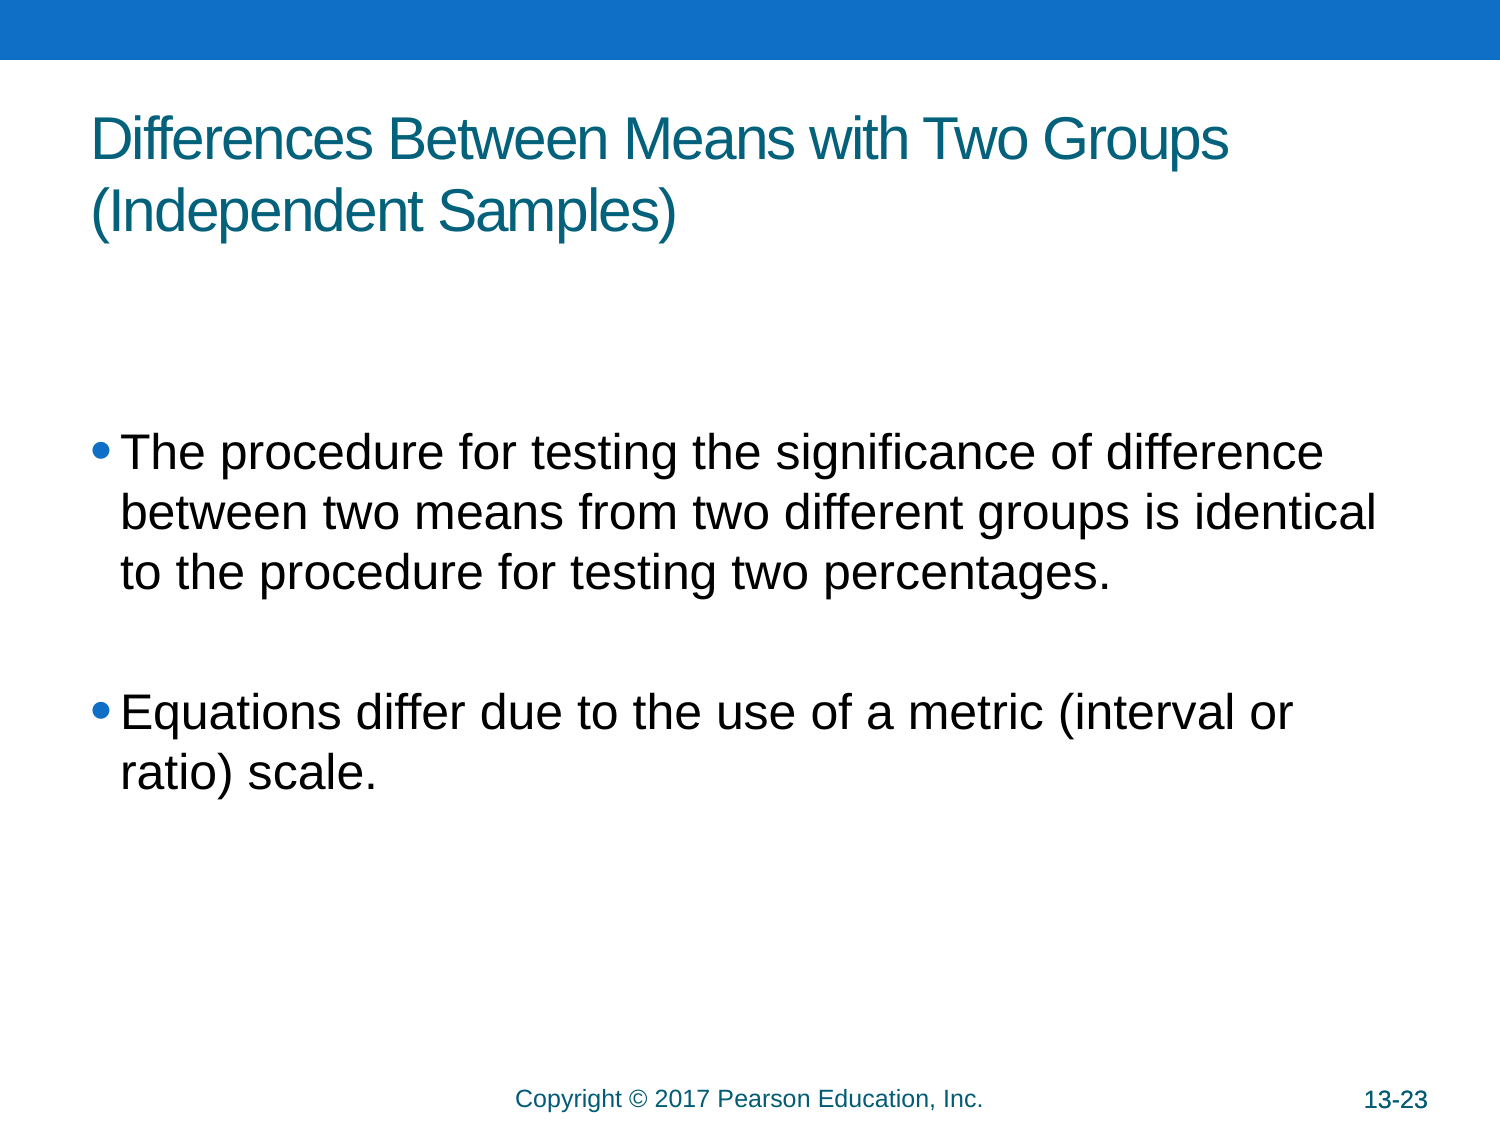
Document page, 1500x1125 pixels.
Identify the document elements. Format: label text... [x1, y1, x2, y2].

picture [641, 1100, 647, 1107]
title Differences Between Means with Two Groups (Independent Samples) [75, 90, 1425, 253]
list The procedure for testing the significance of difference between two means from two different groups is identical to the procedure for testing two percentages. Equations differ due to the use of a metric (interval or ratio) scale. [75, 412, 1425, 1063]
